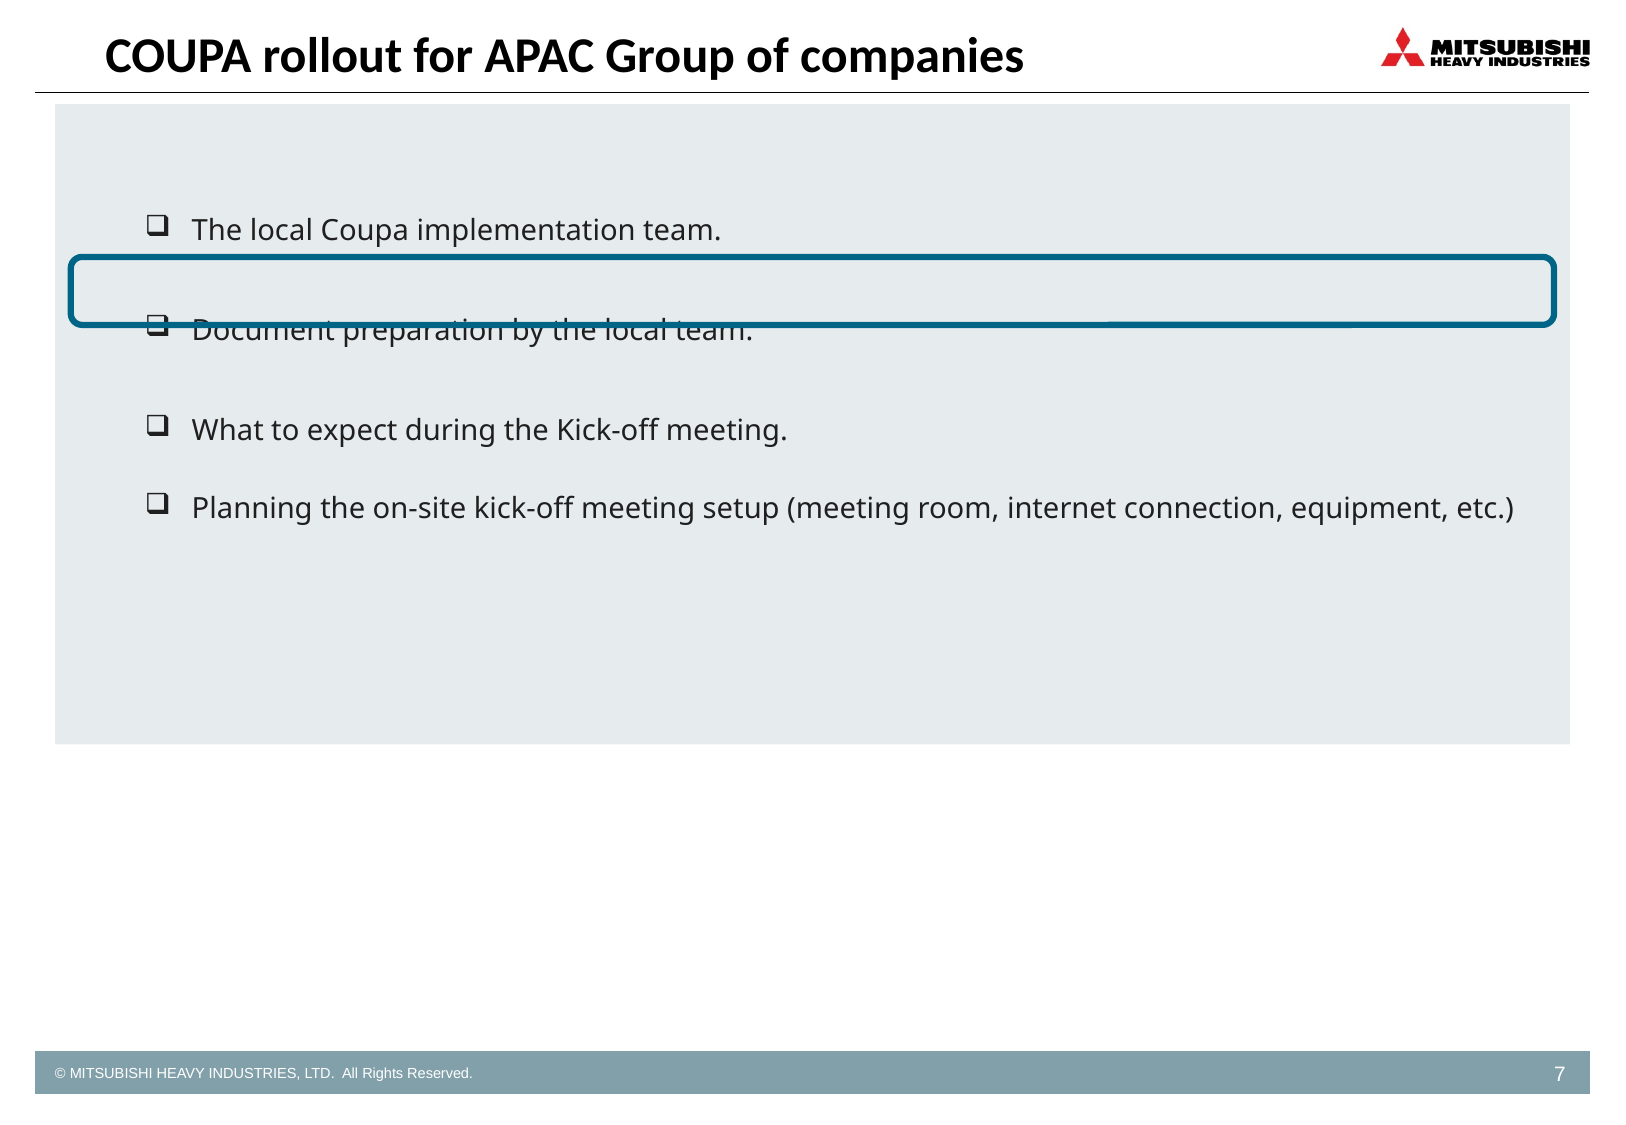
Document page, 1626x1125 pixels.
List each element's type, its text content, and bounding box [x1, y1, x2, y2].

picture [35, 1051, 1590, 1094]
title COUPA rollout for APAC Group of companies [90, 22, 1405, 80]
picture [1368, 14, 1602, 79]
list The local Coupa implementation team. Document preparation by the local team. What to expect during the Kick-off meeting. Planning the on-site kick-off meeting setup (meeting room, internet connection, equipment, etc.) [55, 104, 1570, 745]
text_box [69, 255, 1556, 326]
